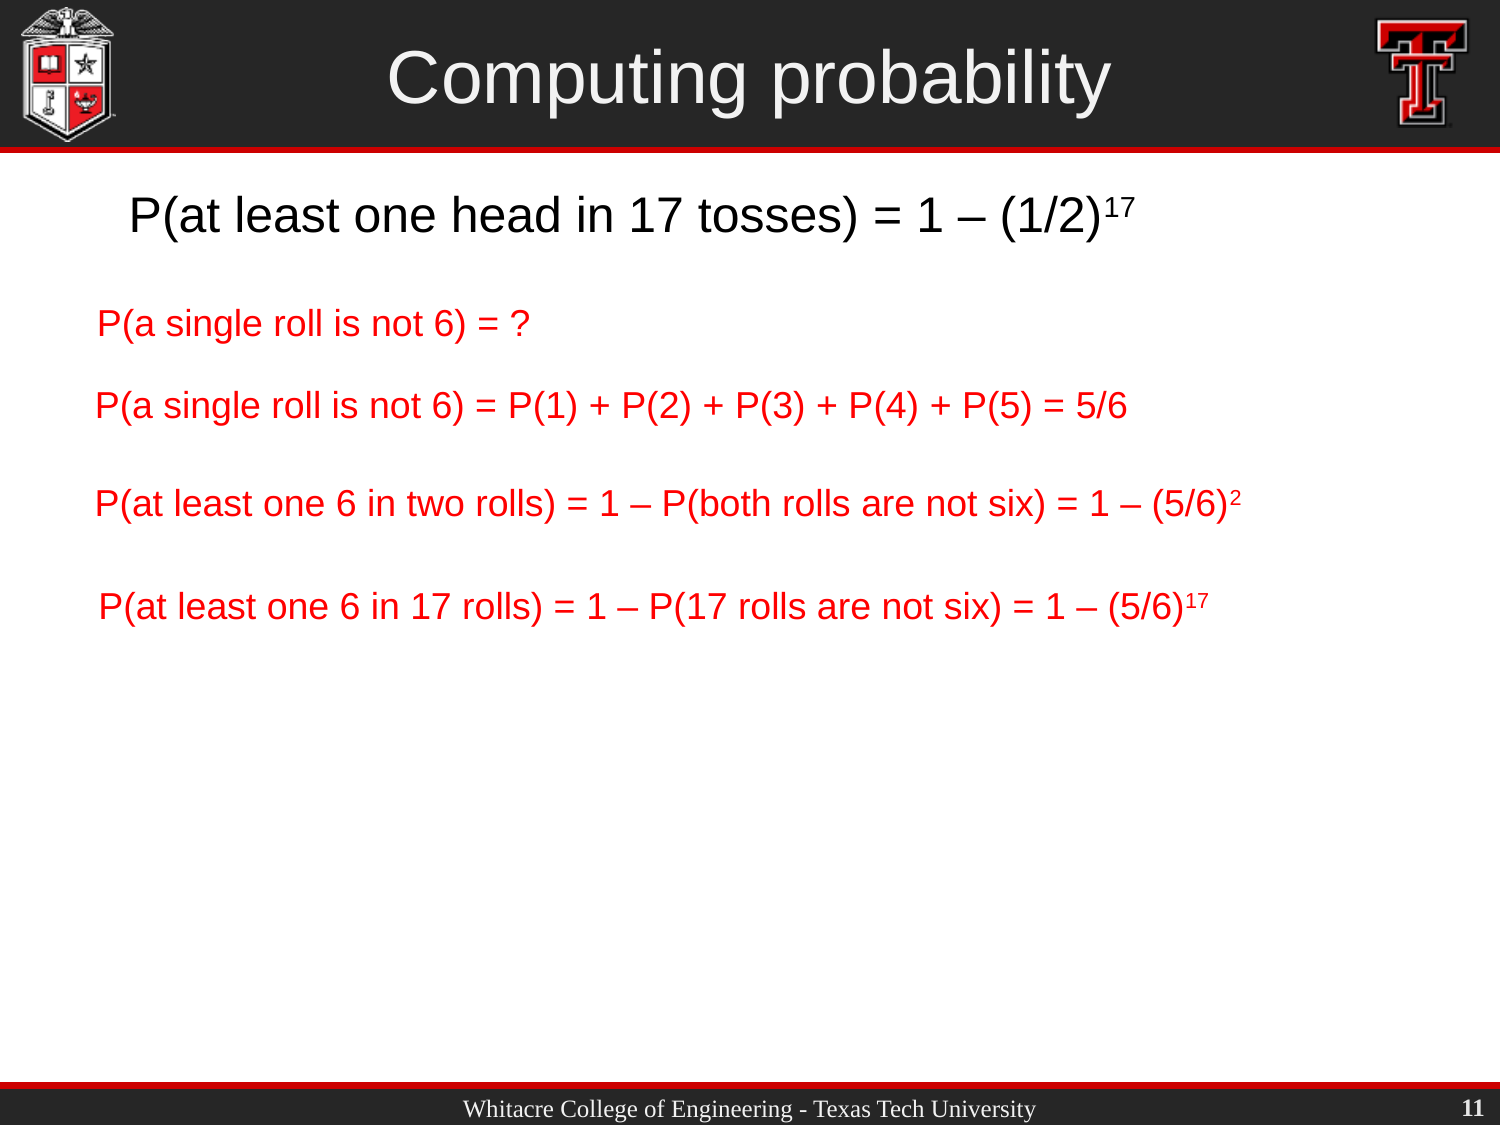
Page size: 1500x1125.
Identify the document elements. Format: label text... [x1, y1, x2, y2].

slide_number 11 [1392, 1086, 1500, 1125]
list P(at least one head in 17 tosses) = 1 – (1/2)17 [113, 174, 1431, 267]
picture [21, 7, 116, 142]
text_box P(at least one 6 in two rolls) = 1 – P(both rolls are not six) = 1 – (5/6)2 [79, 471, 1309, 532]
picture [1373, 14, 1472, 128]
text_box P(a single roll is not 6) = ? [82, 291, 1311, 352]
text_box P(a single roll is not 6) = P(1) + P(2) + P(3) + P(4) + P(5) = 5/6 [79, 373, 1309, 434]
text_box P(at least one 6 in 17 rolls) = 1 – P(17 rolls are not six) = 1 – (5/6)17 [83, 574, 1312, 635]
title Computing probability [151, 6, 1349, 141]
